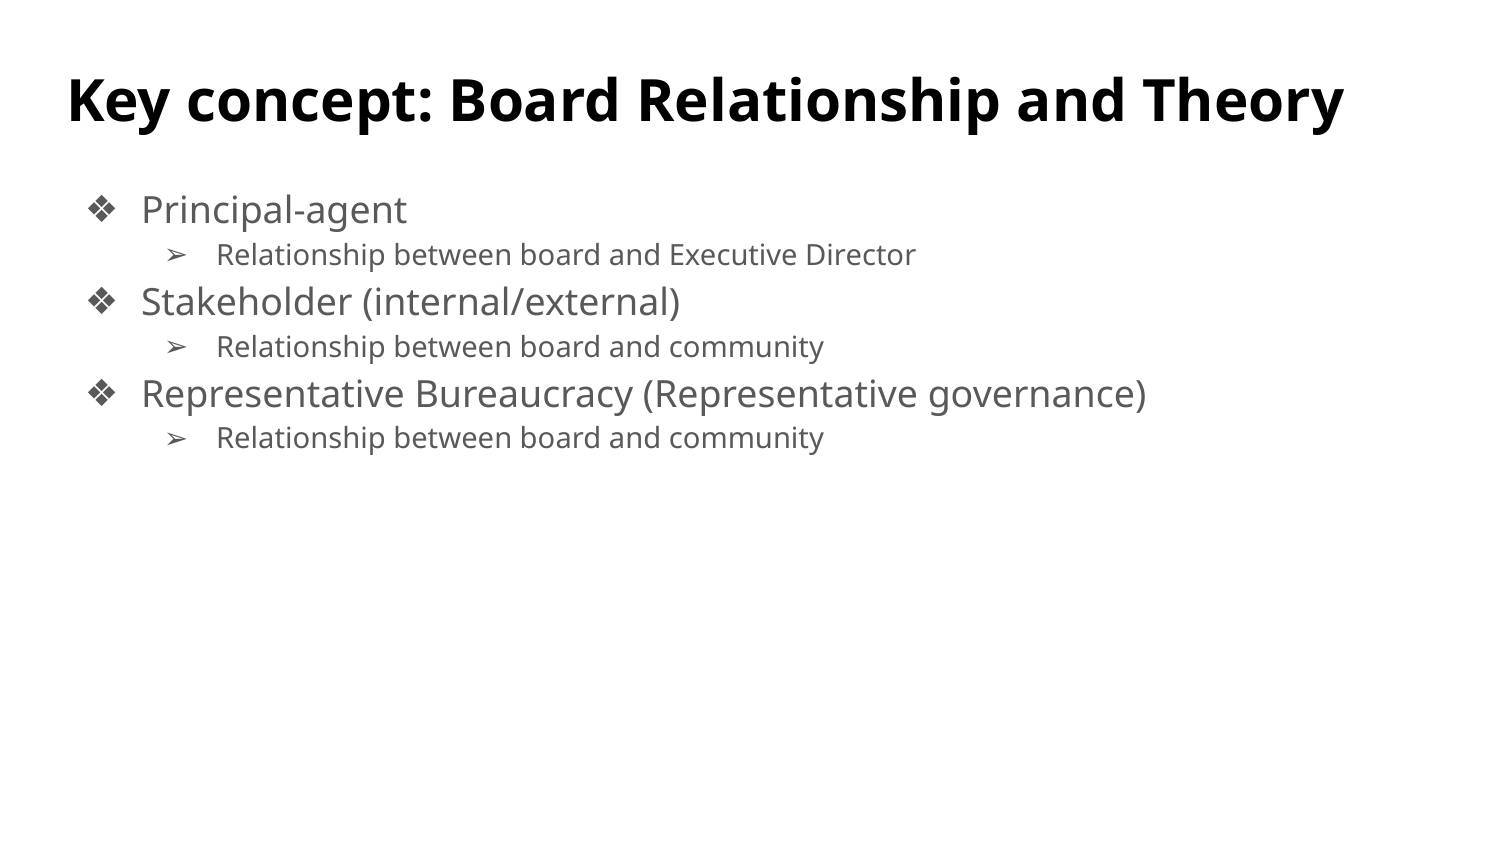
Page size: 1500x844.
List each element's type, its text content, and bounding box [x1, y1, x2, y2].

list Principal-agent Relationship between board and Executive Director Stakeholder (internal/external) Relationship between board and community Representative Bureaucracy (Representative governance) Relationship between board and community [51, 164, 1449, 752]
title Key concept: Board Relationship and Theory [51, 48, 1449, 142]
